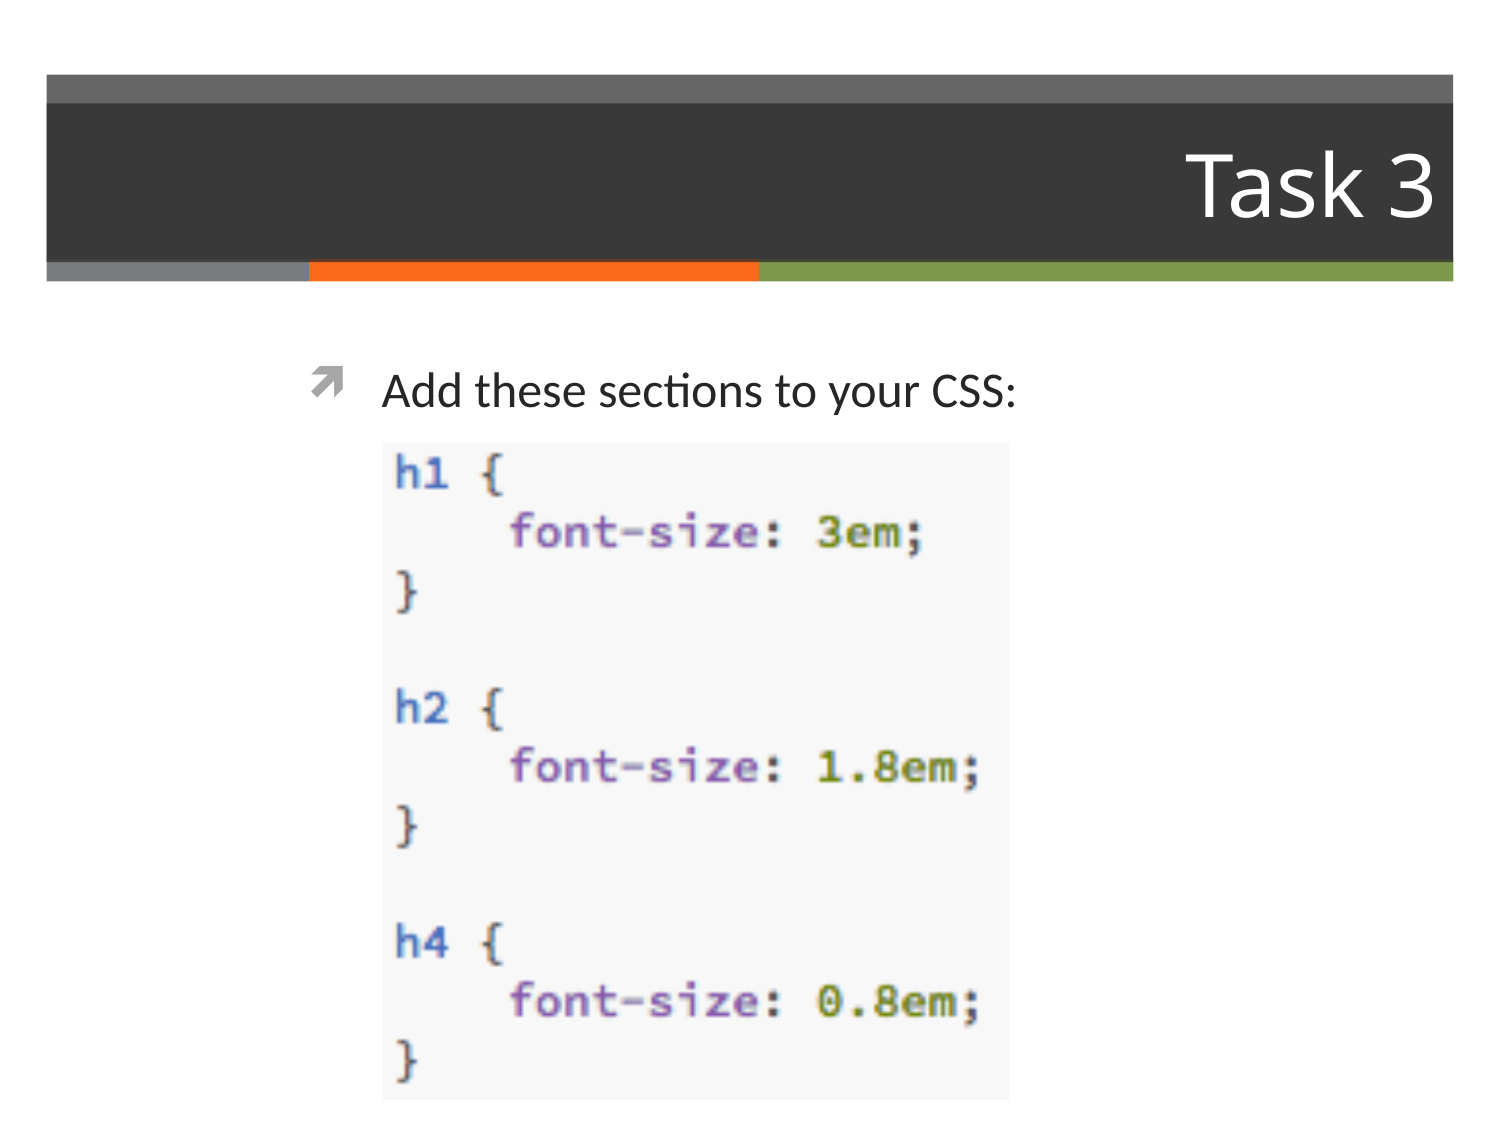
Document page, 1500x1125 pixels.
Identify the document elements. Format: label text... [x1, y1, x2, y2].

list Add these sections to your CSS: [292, 350, 1454, 1005]
title Task 3 [46, 103, 1454, 263]
picture [383, 442, 1009, 1100]
